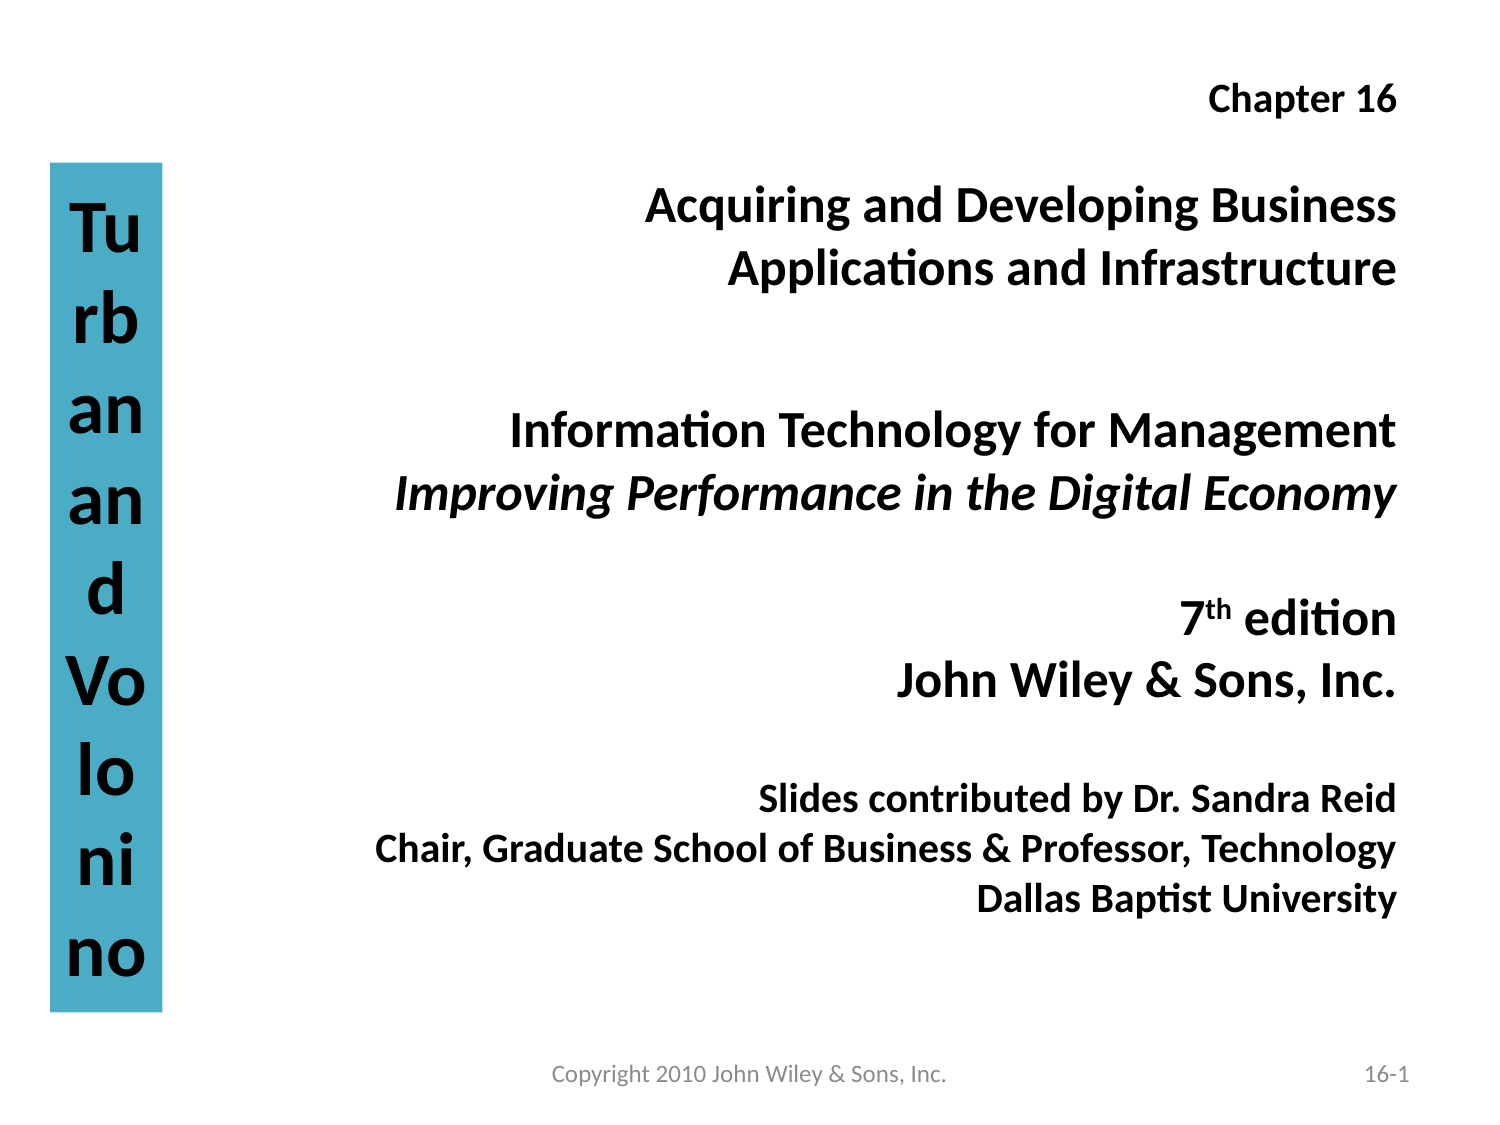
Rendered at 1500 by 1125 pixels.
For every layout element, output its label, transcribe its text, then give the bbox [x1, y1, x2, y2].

subtitle Turban and Volonino [50, 162, 163, 1013]
slide_number 16-1 [1074, 1042, 1425, 1103]
title Chapter 16 Acquiring and Developing Business Applications and Infrastructure Information Technology for Management Improving Performance in the Digital Economy 7th edition John Wiley & Sons, Inc. Slides contributed by Dr. Sandra Reid Chair, Graduate School of Business & Professor, Technology Dallas Baptist University [163, 350, 1413, 592]
footer Copyright 2010 John Wiley & Sons, Inc. [512, 1042, 988, 1103]
